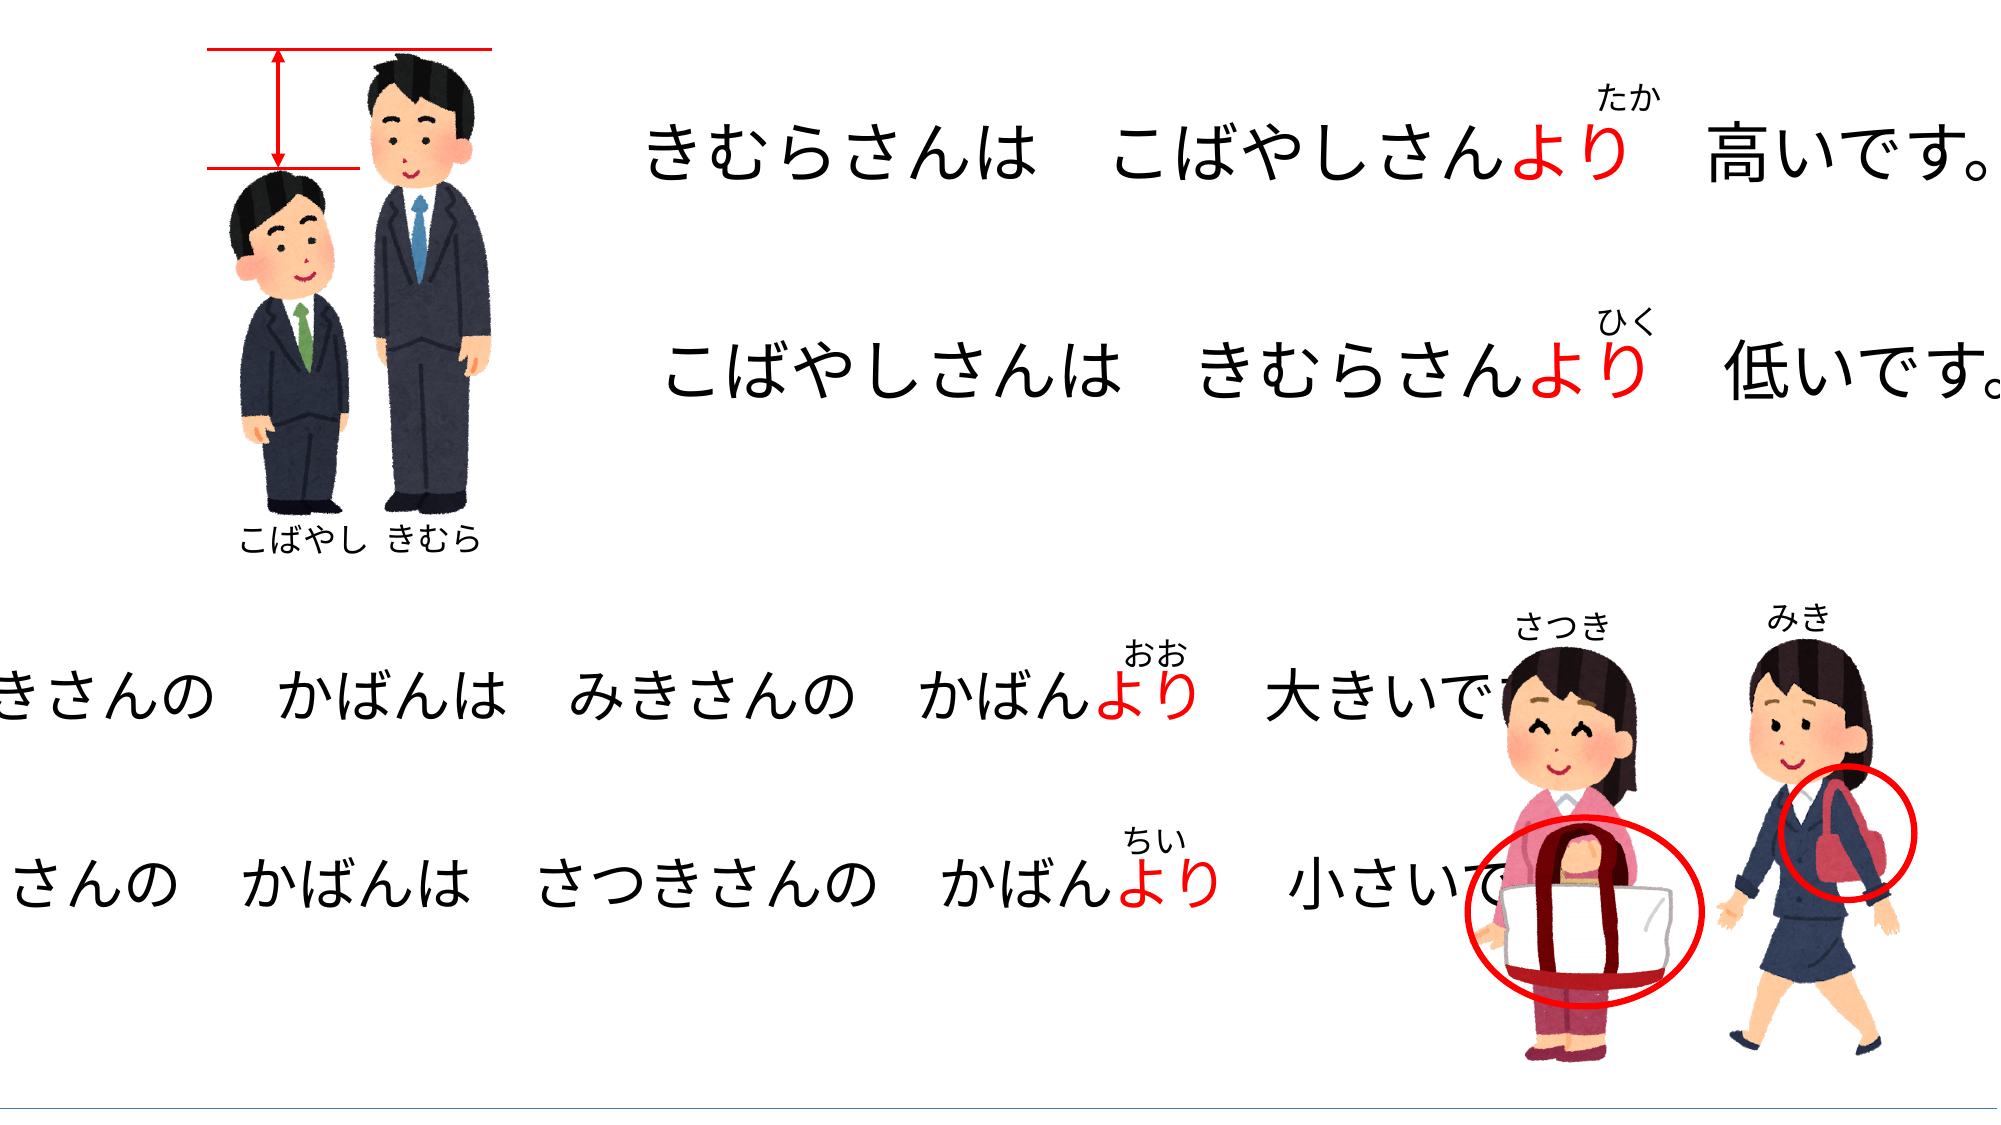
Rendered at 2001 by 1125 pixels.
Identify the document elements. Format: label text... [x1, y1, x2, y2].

text_box こばやし [221, 525, 385, 567]
text_box ちい [1106, 813, 1203, 868]
text_box おお [1107, 625, 1204, 681]
text_box きむら [369, 525, 499, 566]
picture [173, 44, 558, 525]
picture [1463, 626, 1940, 1070]
text_box こばやしさんは きむらさんより 低いです。 [642, 321, 2000, 416]
text_box ひく [1580, 293, 1677, 321]
text_box たか [1580, 69, 1677, 125]
text_box さつきさんの かばんは みきさんの かばんより 大きいです。 [0, 651, 1463, 737]
text_box みき [1752, 590, 1849, 626]
text_box みきさんの かばんは さつきさんの かばんより 小さいです。 [0, 839, 1463, 924]
text_box きむらさんは こばやしさんより 高いです。 [623, 103, 2000, 198]
text_box さつき [1497, 598, 1628, 642]
